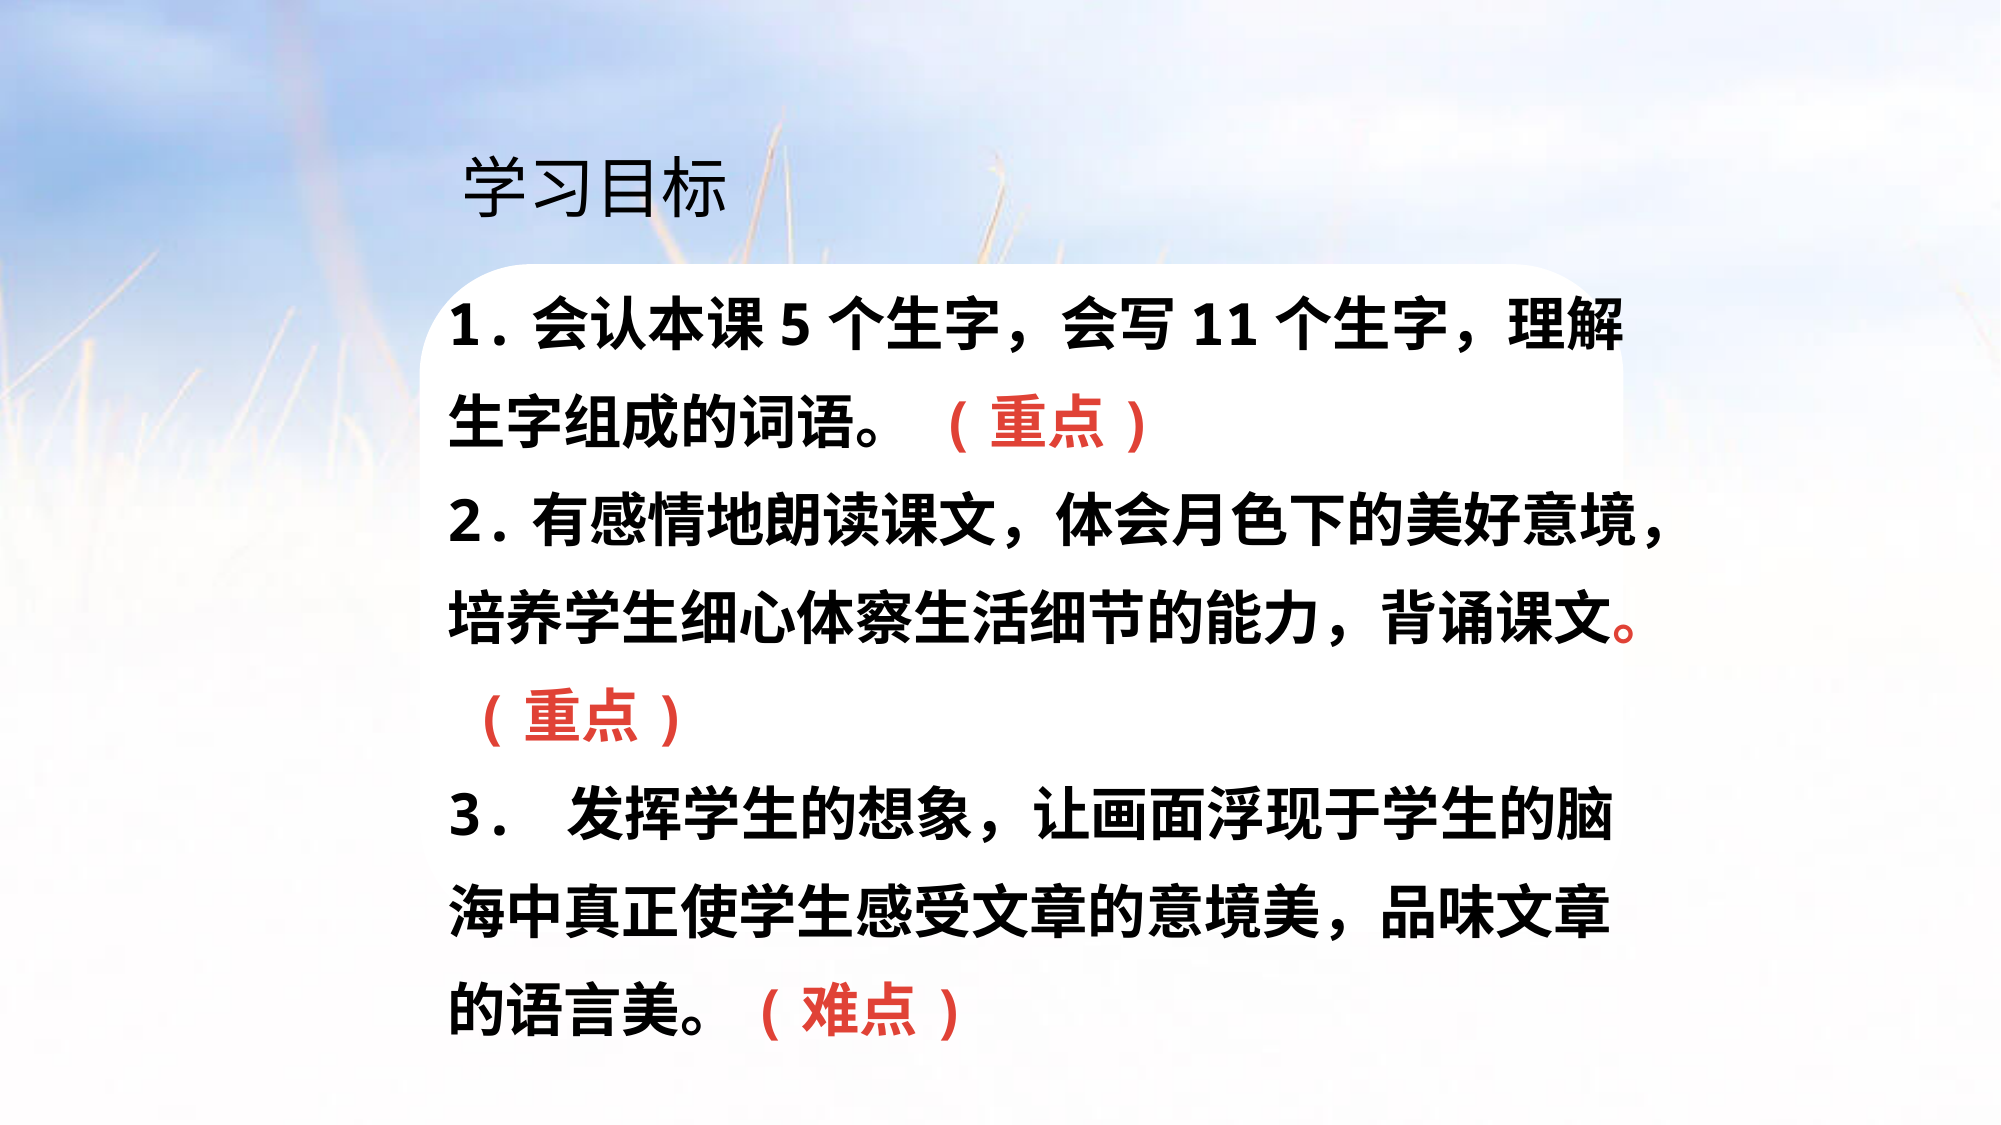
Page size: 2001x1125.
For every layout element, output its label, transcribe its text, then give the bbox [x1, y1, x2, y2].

picture [0, 0, 2001, 1125]
text_box 学习目标 [446, 138, 744, 234]
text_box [419, 251, 1657, 933]
